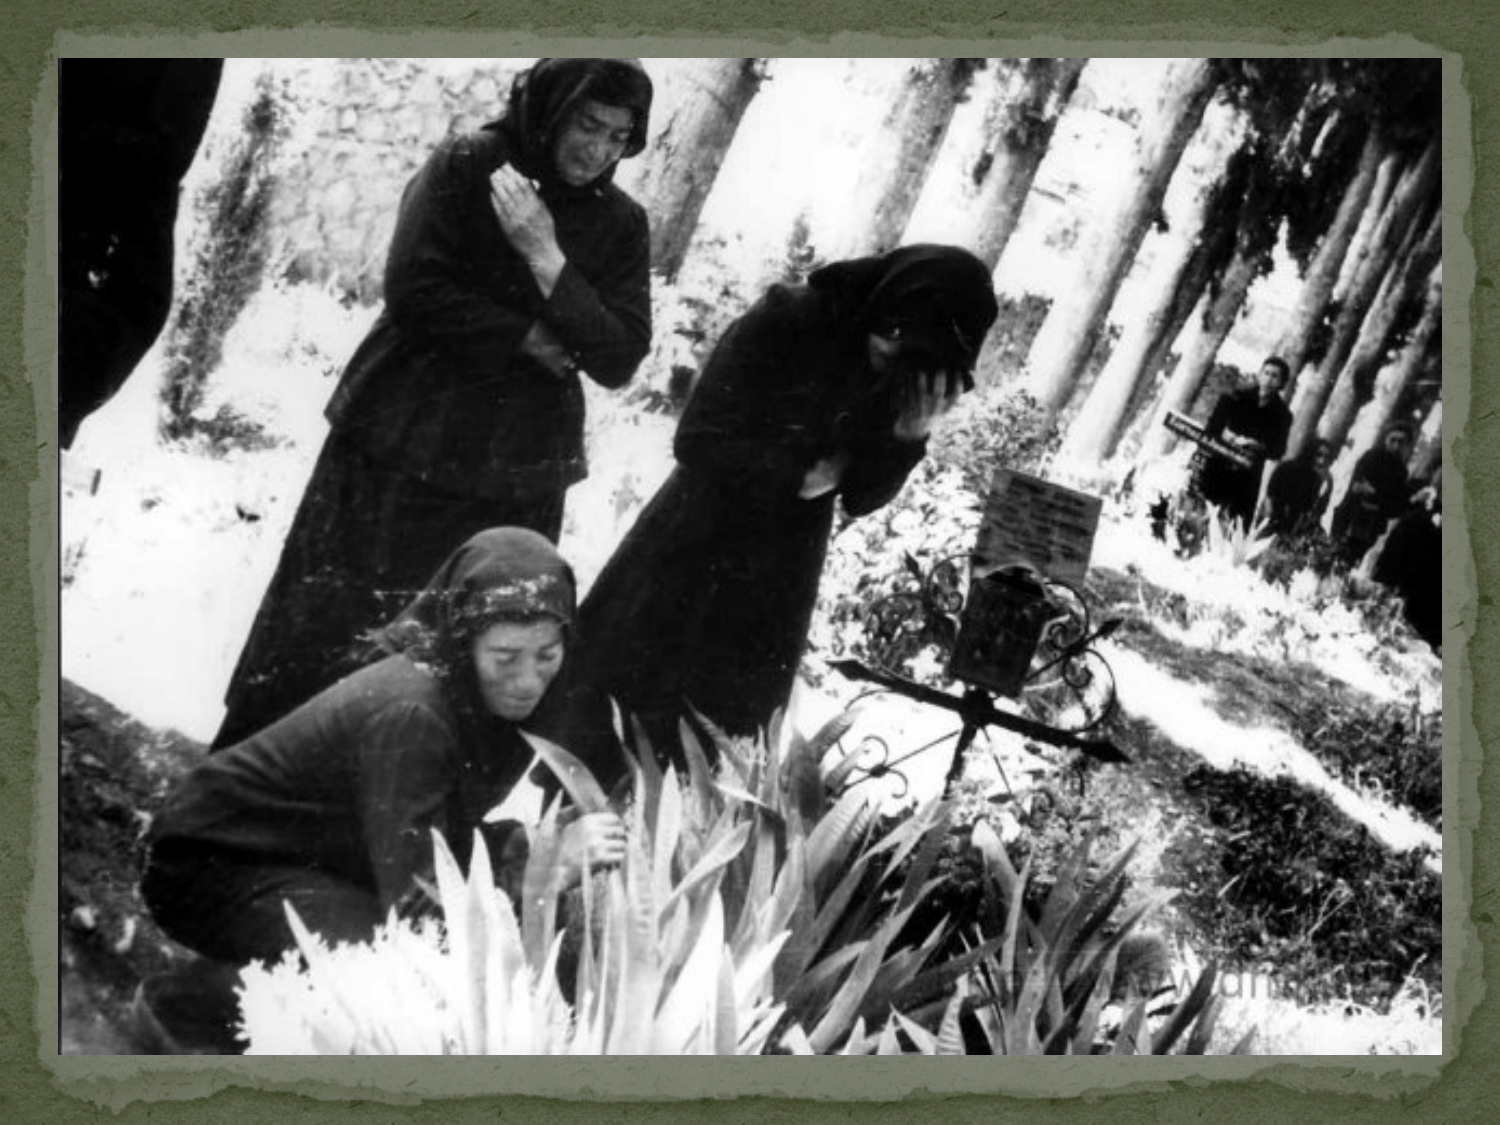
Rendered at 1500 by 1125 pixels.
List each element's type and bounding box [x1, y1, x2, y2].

list [62, 62, 1439, 1052]
